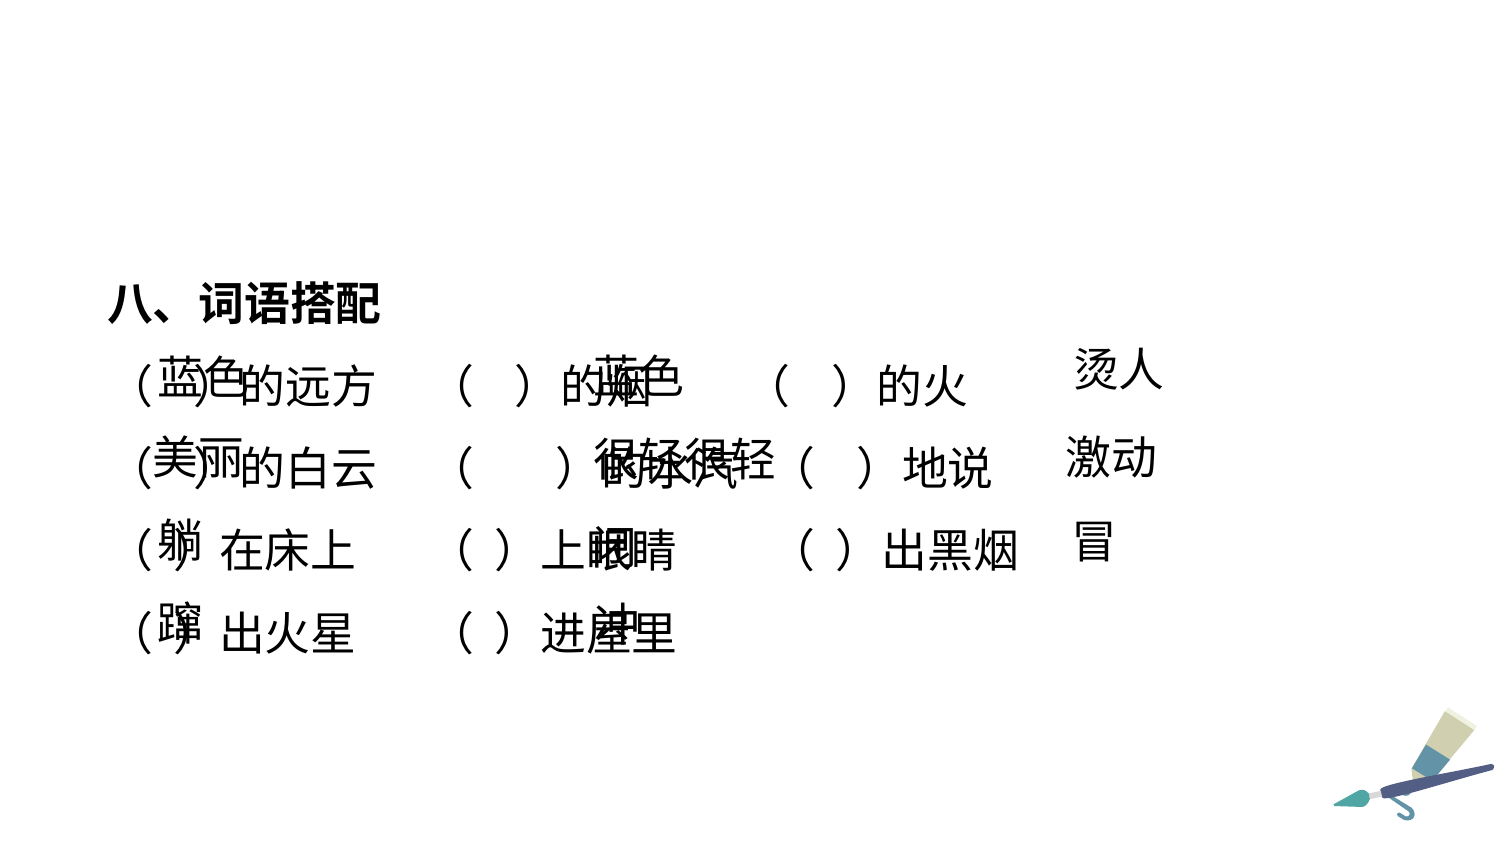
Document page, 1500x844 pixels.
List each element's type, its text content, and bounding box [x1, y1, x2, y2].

text_box 八、词语搭配 （ ）的远方 （ ）的烟 （ ）的火 （ ）的白云 （ ）的水汽 （ ）地说 （ ）在床上 （ ）上眼睛 （ ）出黑烟 （ ）出火星 （ ）进屋里 [92, 240, 1466, 667]
text_box 躺 [142, 504, 219, 575]
text_box 冲 [579, 588, 656, 658]
text_box 蓝色 [578, 340, 700, 410]
text_box 很轻很轻 [578, 423, 792, 494]
text_box 闭 [577, 511, 653, 581]
text_box 冒 [1056, 505, 1133, 575]
text_box 烫人 [1058, 332, 1180, 403]
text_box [1358, 708, 1481, 844]
text_box 蹿 [142, 587, 219, 658]
text_box 蓝色 [142, 341, 264, 411]
text_box 激动 [1050, 421, 1172, 491]
text_box 美丽 [137, 421, 259, 491]
